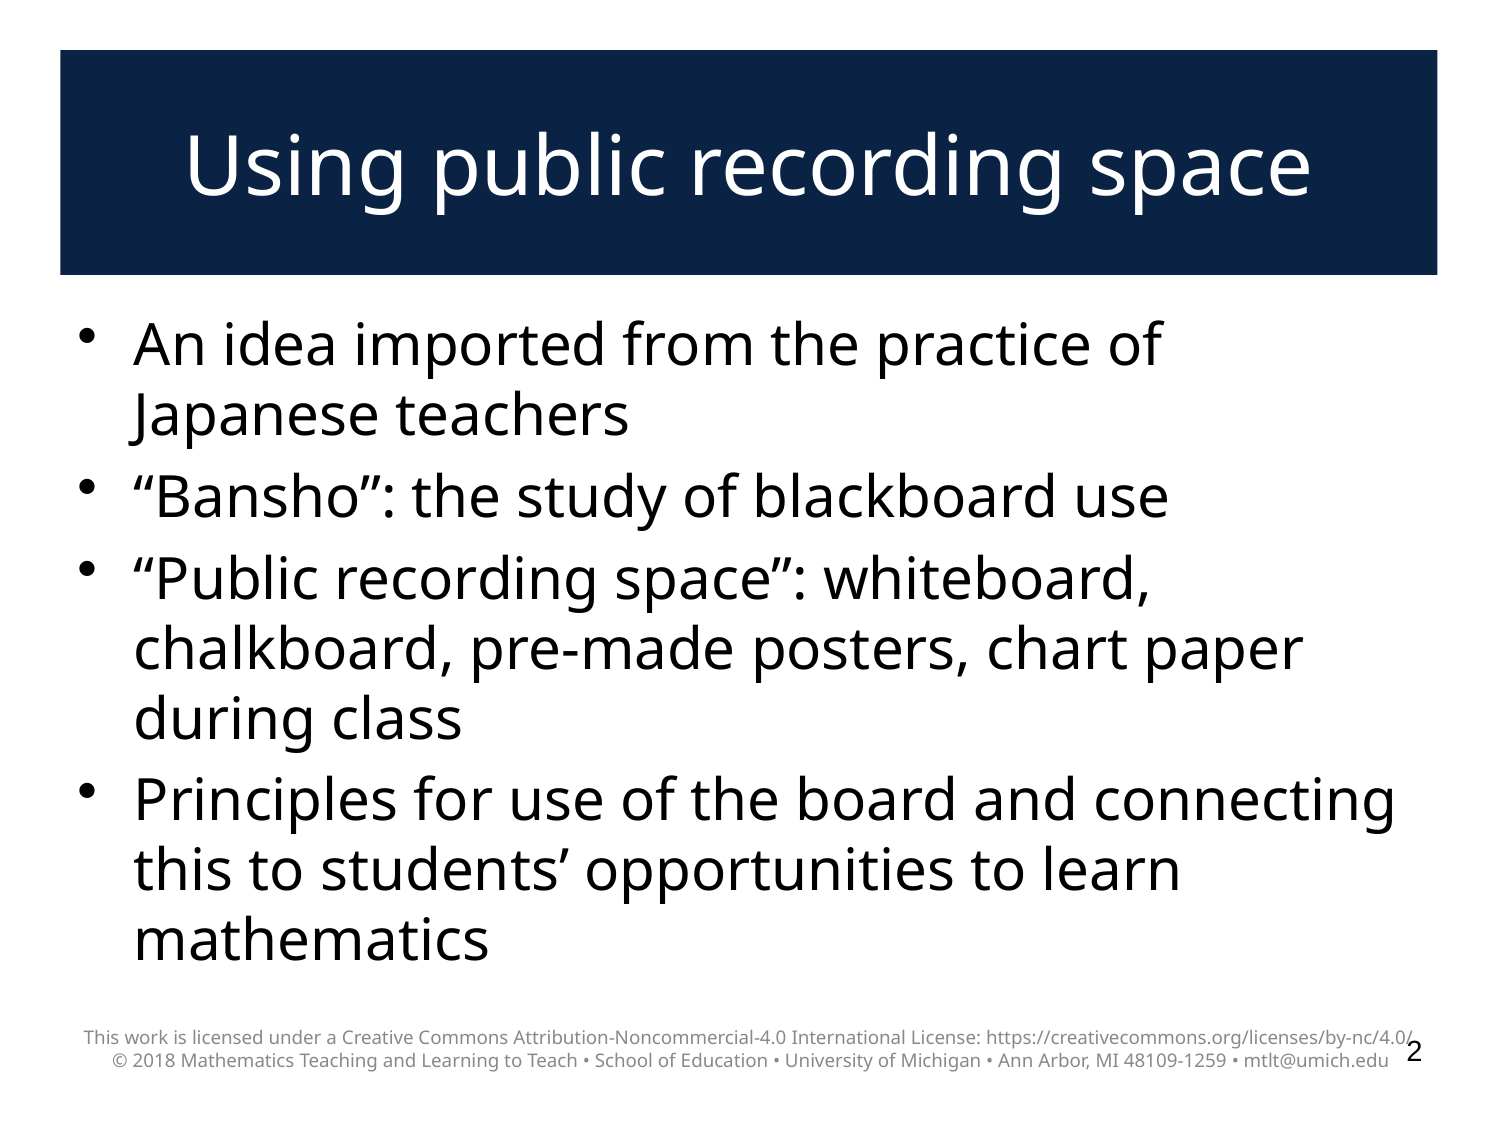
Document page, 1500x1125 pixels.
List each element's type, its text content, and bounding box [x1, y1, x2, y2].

footer This work is licensed under a Creative Commons Attribution-Noncommercial-4.0 International License: https://creativecommons.org/licenses/by-nc/4.0/ © 2018 Mathematics Teaching and Learning to Teach • School of Education • University of Michigan • Ann Arbor, MI 48109-1259 • mtlt@umich.edu [62, 1009, 1438, 1088]
list An idea imported from the practice of Japanese teachers “Bansho”: the study of blackboard use “Public recording space”: whiteboard, chalkboard, pre-made posters, chart paper during class Principles for use of the board and connecting this to students’ opportunities to learn mathematics [62, 299, 1438, 1005]
title Using public recording space [60, 50, 1438, 275]
